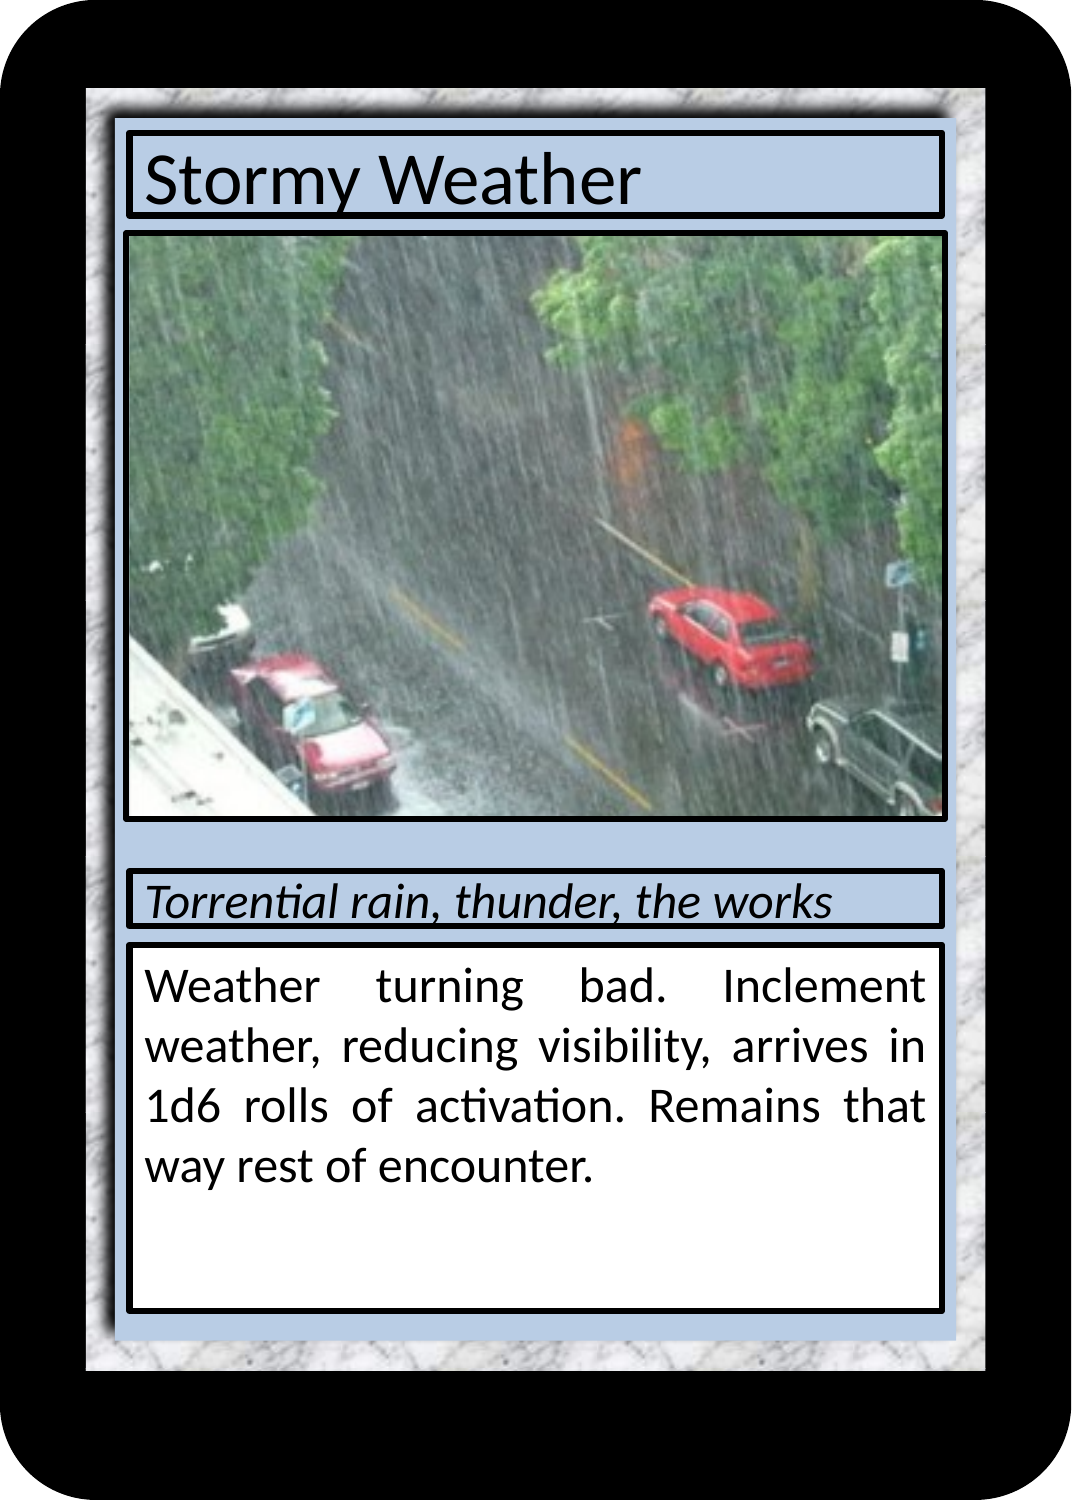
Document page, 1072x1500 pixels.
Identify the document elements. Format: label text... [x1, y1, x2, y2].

list Torrential rain, thunder, the works [126, 868, 945, 929]
list Weather turning bad. Inclement weather, reducing visibility, arrives in 1d6 rolls of activation. Remains that way rest of encounter. [126, 942, 945, 1314]
title Stormy Weather [126, 130, 945, 219]
picture [85, 88, 986, 1371]
